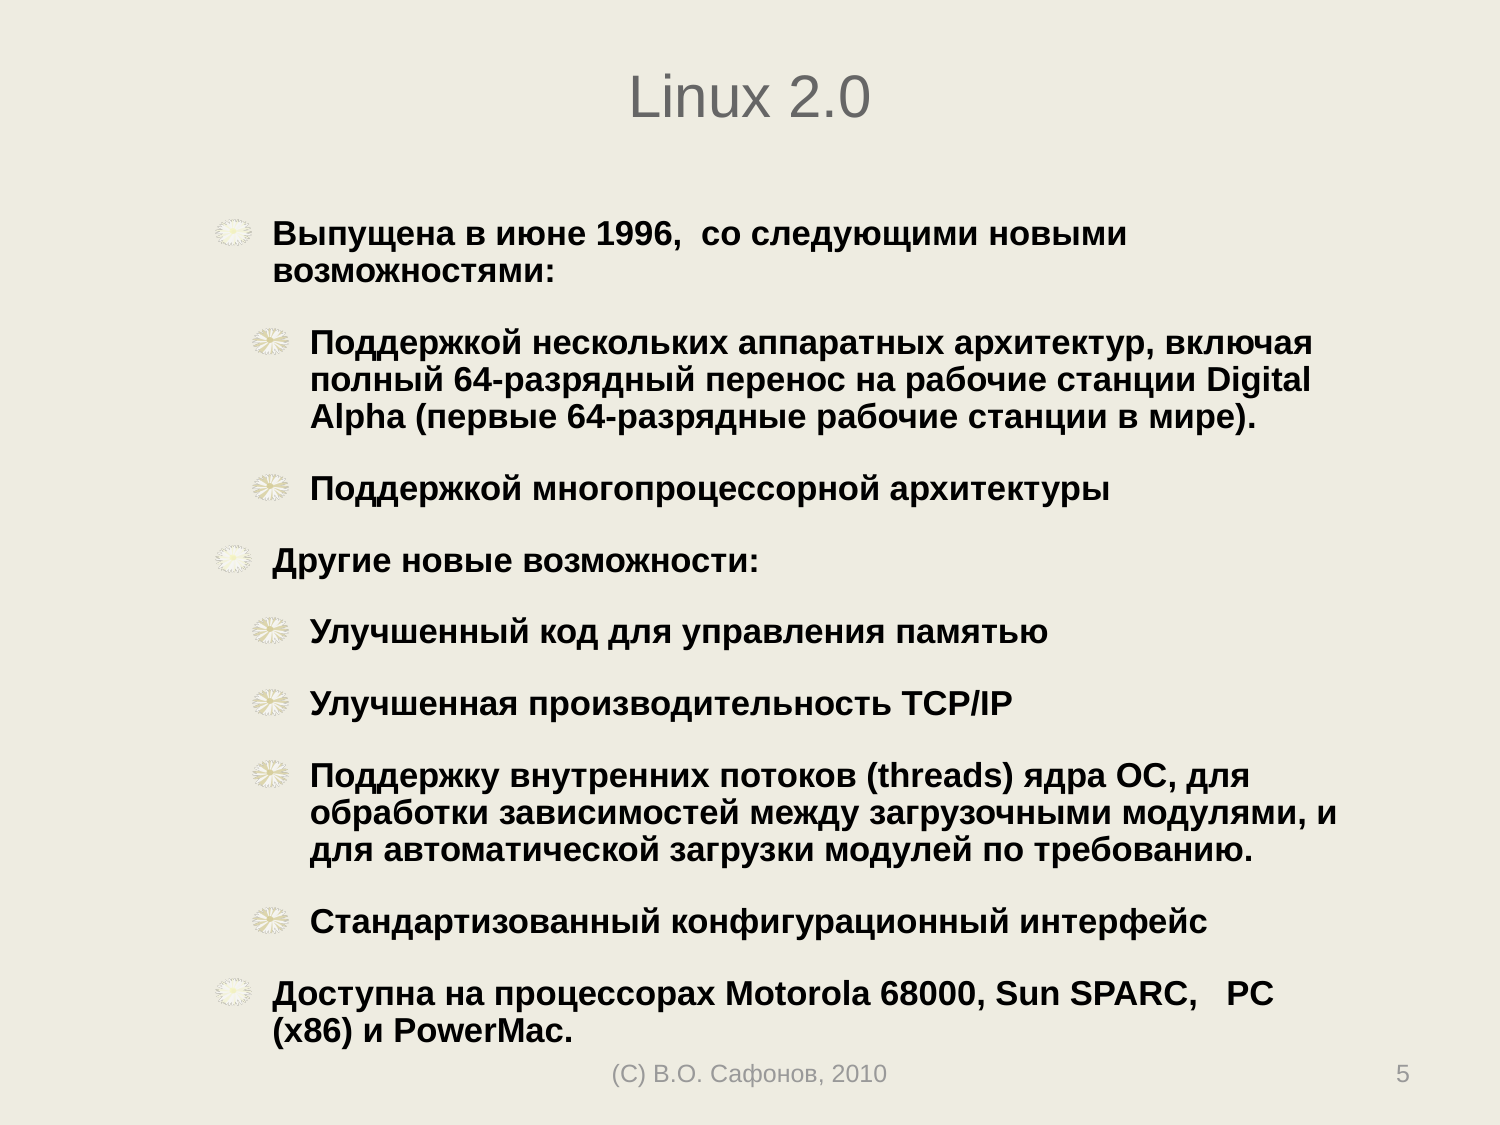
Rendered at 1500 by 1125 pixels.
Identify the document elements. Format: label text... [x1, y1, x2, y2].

title Linux 2.0 [112, 49, 1388, 138]
picture [252, 689, 289, 716]
footer (C) В.О. Сафонов, 2010 [512, 1063, 988, 1103]
picture [252, 474, 289, 501]
picture [252, 760, 289, 788]
picture [252, 328, 289, 355]
picture [252, 907, 289, 934]
picture [215, 219, 252, 246]
picture [215, 545, 252, 573]
list Выпущена в июне 1996, со следующими новыми возможностями: Поддержкой нескольких аппаратных архитектур, включая полный 64-разрядный перенос на рабочие станции Digital Alpha (первые 64-разрядные рабочие станции в мире). Поддержкой многопроцессорной архитектуры Другие новые возможности: Улучшенный код для управления памятью Улучшенная производительность TCP/IP Поддержку внутренних потоков (threads) ядра ОС, для обработки зависимостей между загрузочными модулями, и для автоматической загрузки модулей по требованию. Стандартизованный конфигурационный интерфейс Доступна на процессорах Motorola 68000, Sun SPARC, PC (x86) и PowerMac. [200, 208, 1363, 1063]
slide_number 5 [1074, 1042, 1425, 1103]
picture [215, 978, 252, 1006]
picture [252, 617, 289, 644]
